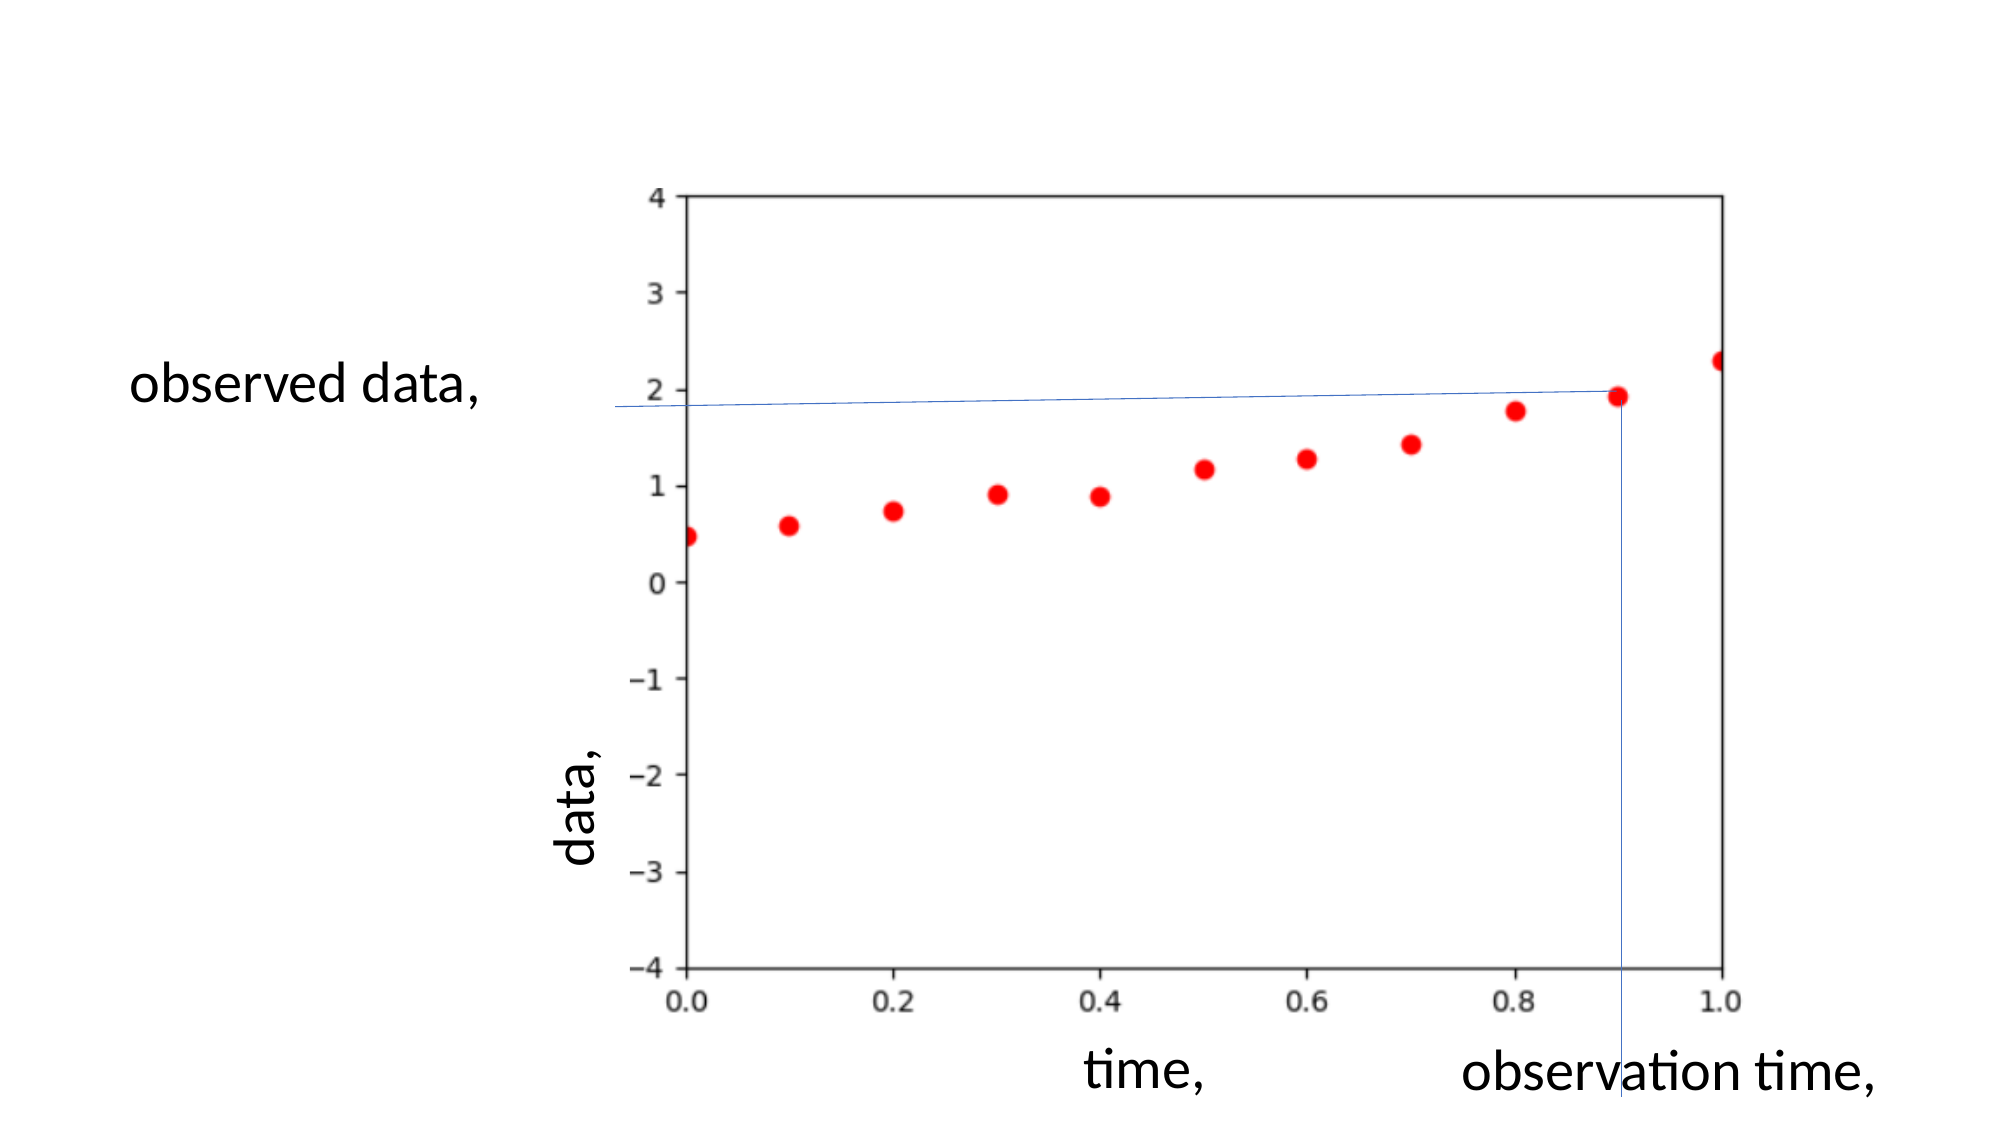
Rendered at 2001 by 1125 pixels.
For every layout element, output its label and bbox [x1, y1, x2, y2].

text_box [615, 390, 1617, 407]
picture [629, 188, 1770, 1025]
